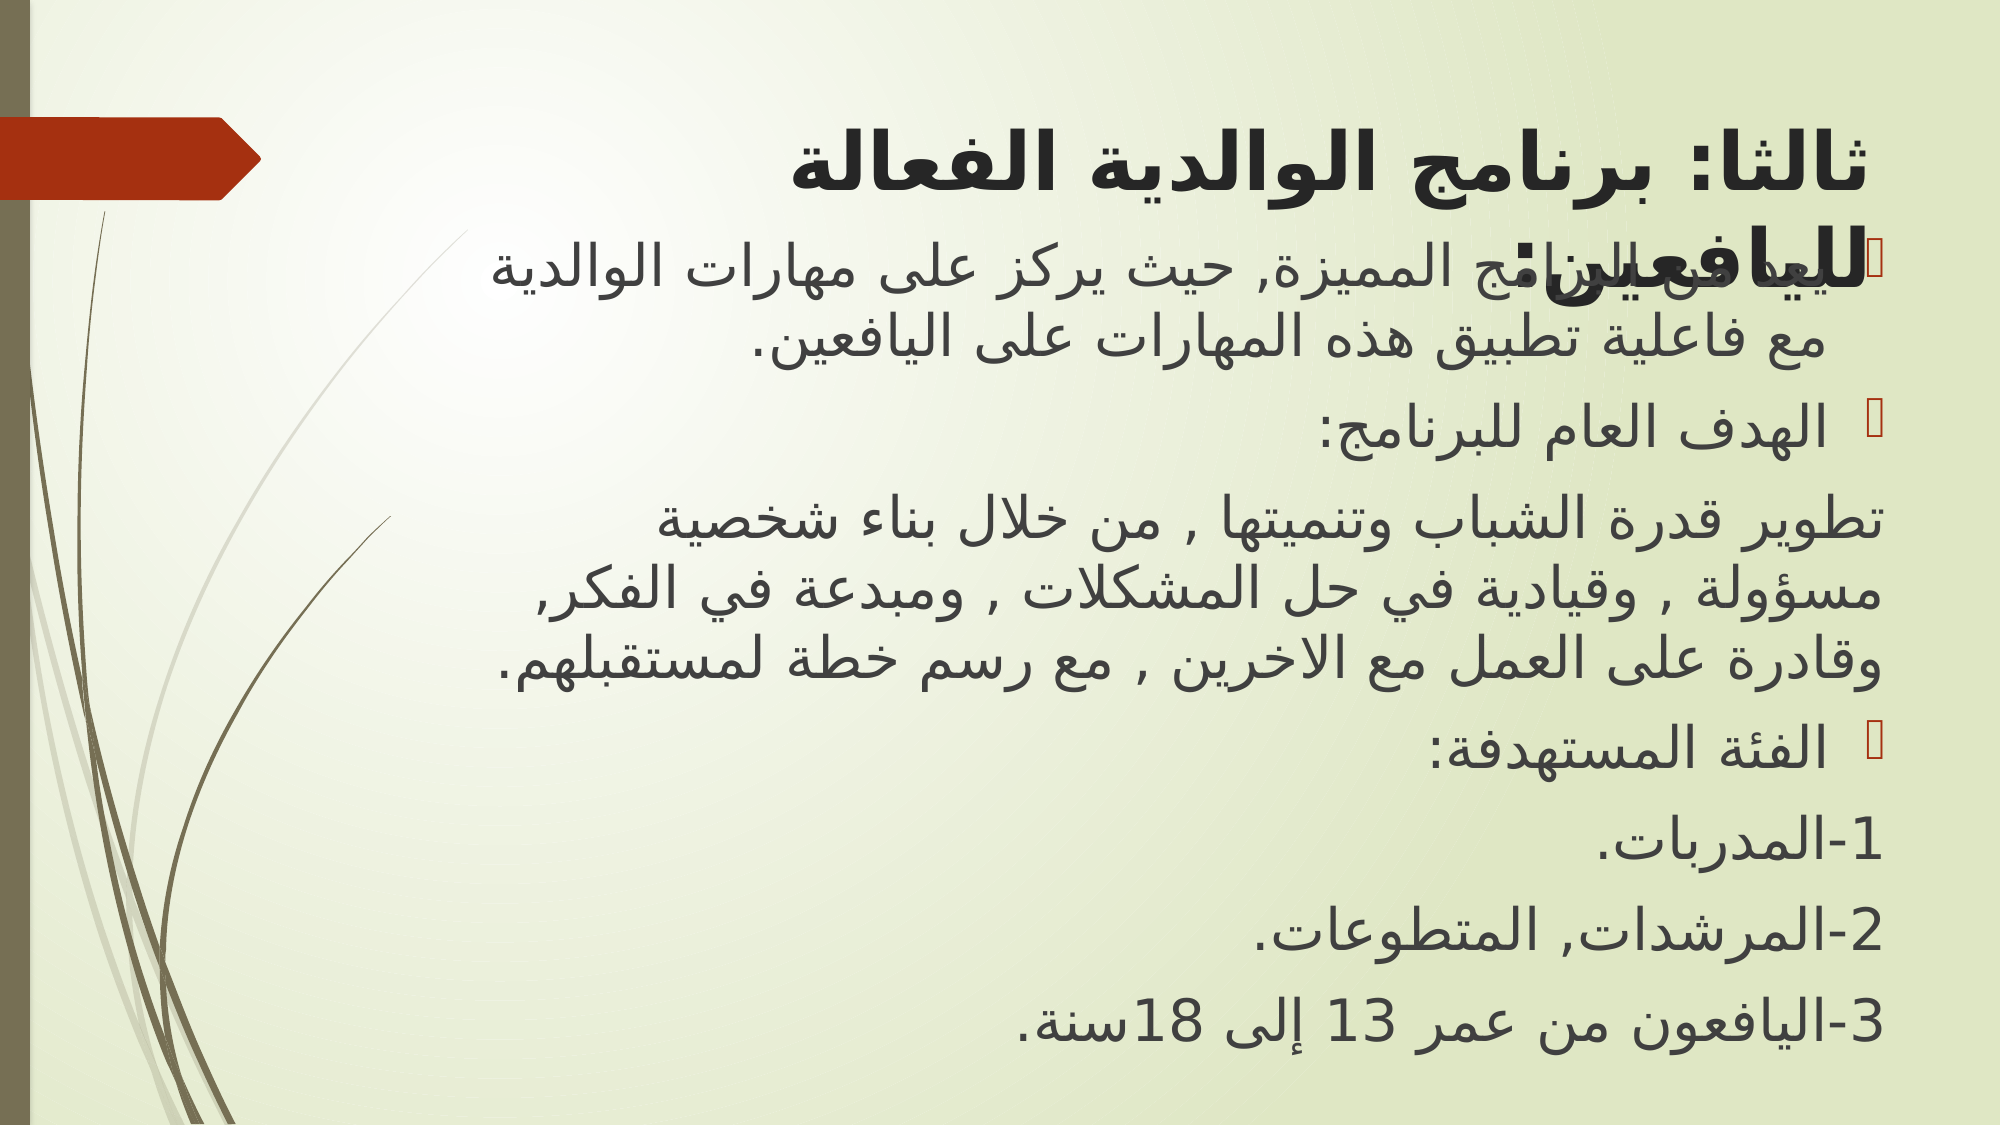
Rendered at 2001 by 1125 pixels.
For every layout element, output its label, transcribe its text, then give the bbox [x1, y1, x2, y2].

list يعد من البرامج المميزة, حيث يركز على مهارات الوالدية مع فاعلية تطبيق هذه المهارات على اليافعين. الهدف العام للبرنامج: تطوير قدرة الشباب وتنميتها , من خلال بناء شخصية مسؤولة , وقيادية في حل المشكلات , ومبدعة في الفكر, وقادرة على العمل مع الاخرين , مع رسم خطة لمستقبلهم. الفئة المستهدفة: 1-المدربات. 2-المرشدات, المتطوعات. 3-اليافعون من عمر 13 إلى 18سنة. [438, 220, 1902, 1022]
title ثالثا: برنامج الوالدية الفعالة لليافعين: [425, 102, 1888, 313]
